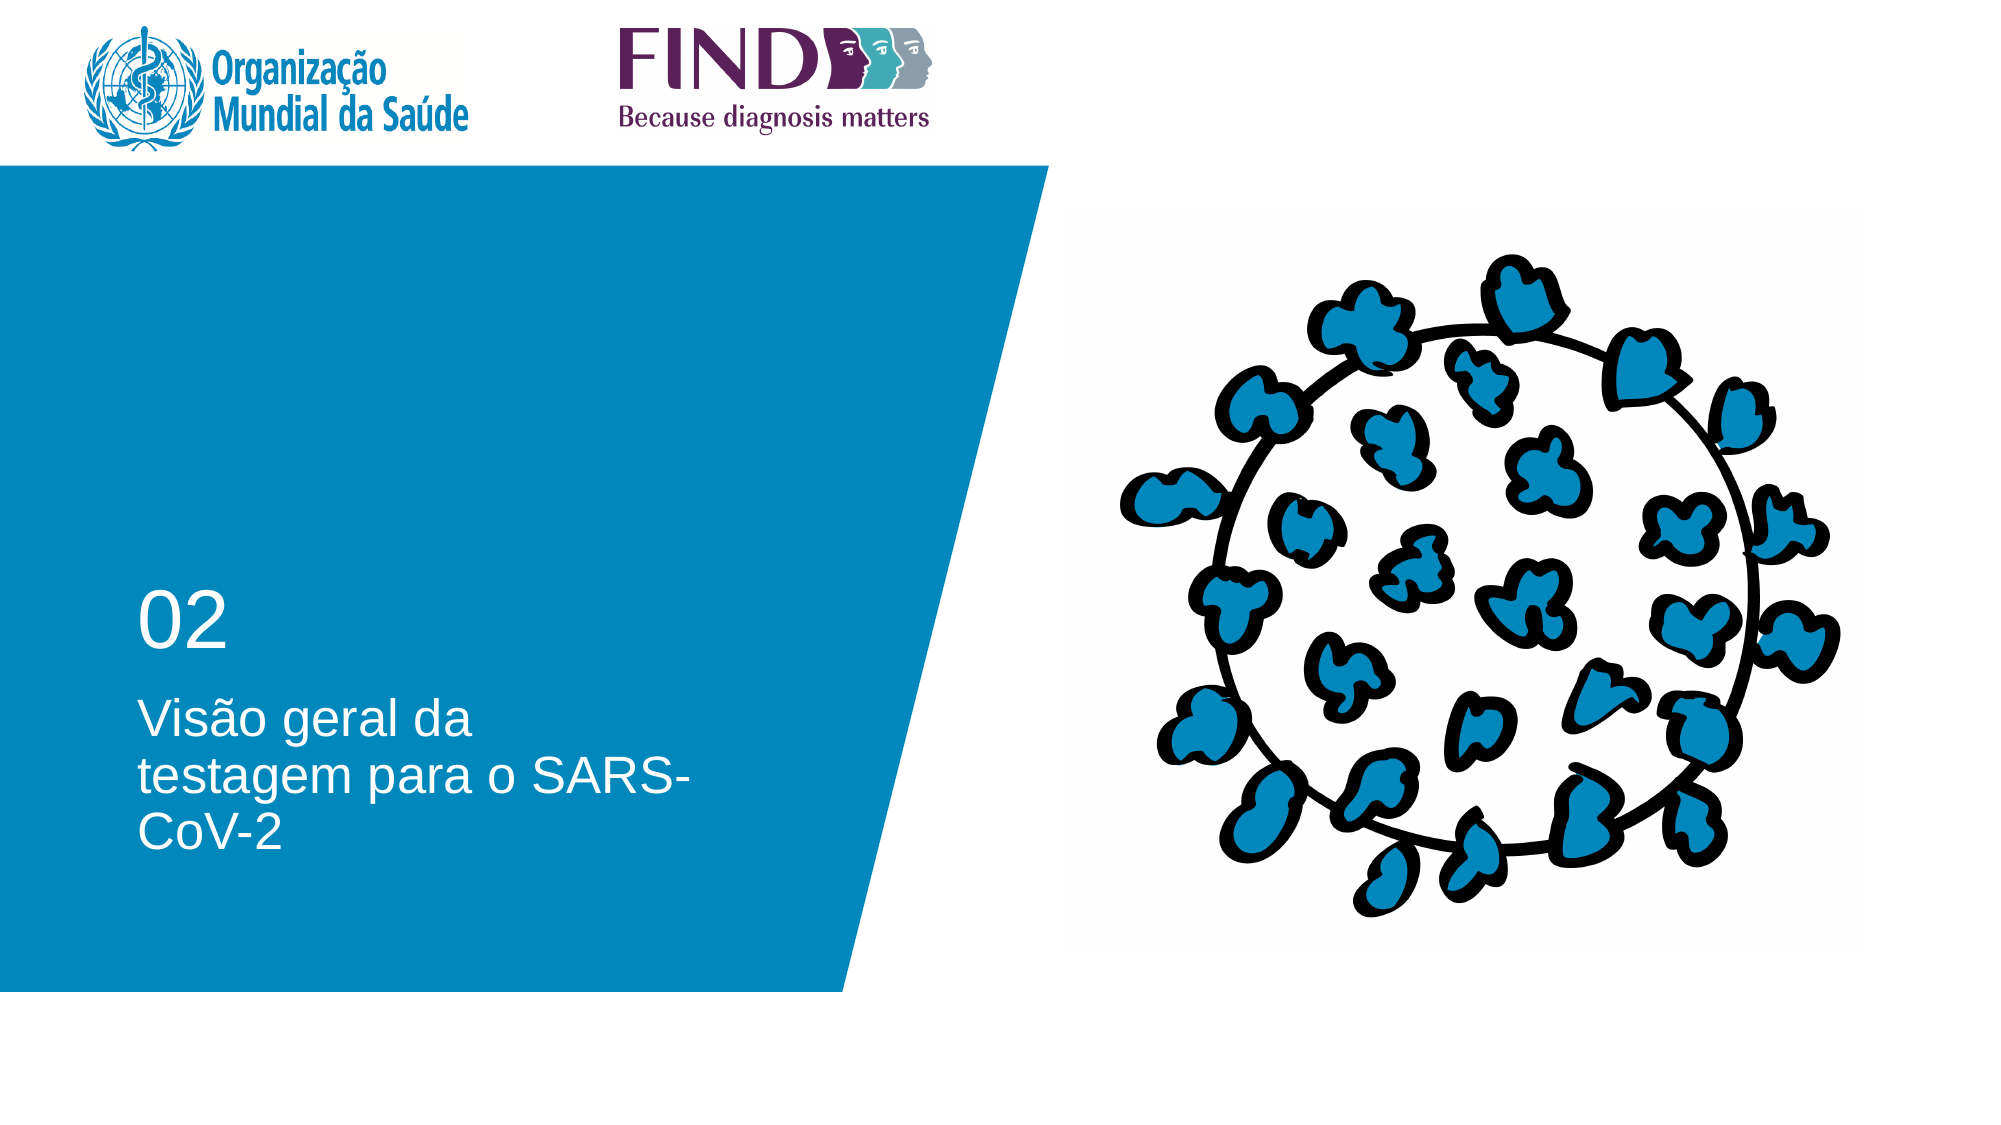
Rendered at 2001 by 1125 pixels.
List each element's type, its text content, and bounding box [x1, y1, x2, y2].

picture [618, 26, 934, 137]
picture [118, 39, 141, 55]
picture [121, 87, 131, 103]
picture [1068, 209, 1863, 949]
picture [136, 89, 143, 101]
picture [130, 90, 136, 97]
picture [147, 39, 171, 55]
picture [146, 70, 154, 97]
picture [129, 52, 142, 71]
title 02 [137, 184, 891, 667]
picture [147, 50, 155, 64]
picture [81, 26, 469, 160]
picture [159, 68, 166, 77]
subtitle Visão geral da testagem para o SARS-CoV-2 [137, 691, 793, 863]
